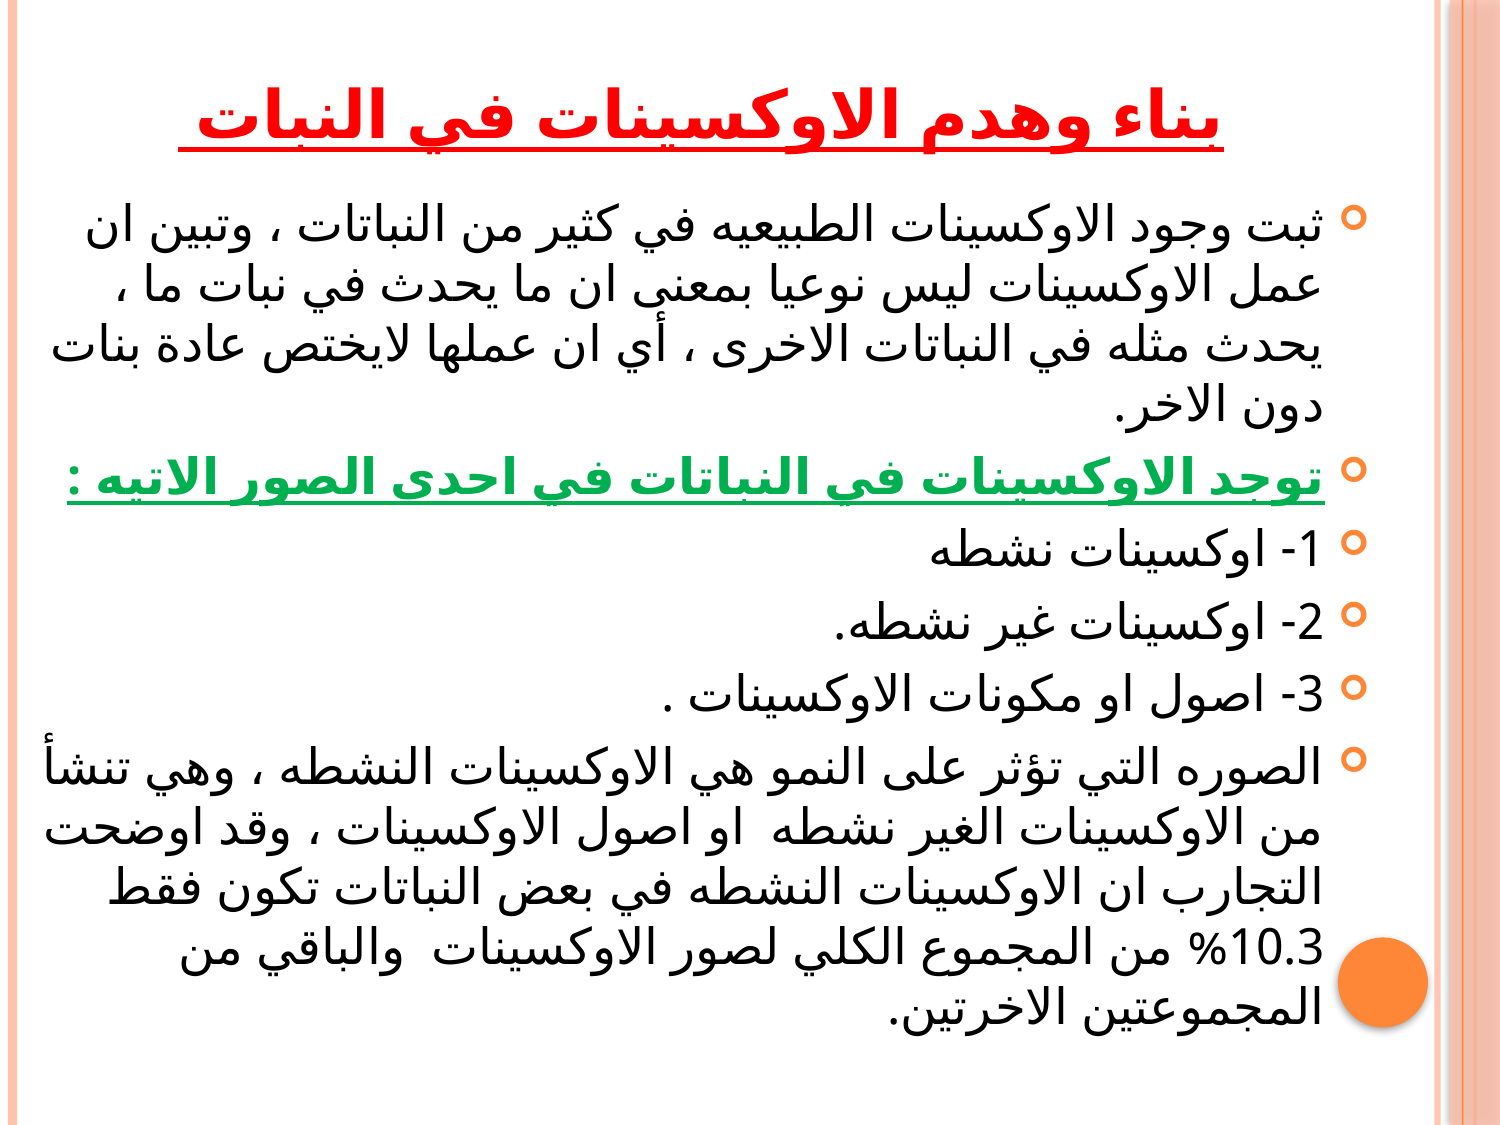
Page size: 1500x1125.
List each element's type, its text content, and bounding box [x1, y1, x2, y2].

title بناء وهدم الاوكسينات في النبات [88, 0, 1314, 160]
list ثبت وجود الاوكسينات الطبيعيه في كثير من النباتات ، وتبين ان عمل الاوكسينات ليس نوعيا بمعنى ان ما يحدث في نبات ما ، يحدث مثله في النباتات الاخرى ، أي ان عملها لايختص عادة بنات دون الاخر. توجد الاوكسينات في النباتات في احدى الصور الاتيه : 1- اوكسينات نشطه 2- اوكسينات غير نشطه. 3- اصول او مكونات الاوكسينات . الصوره التي تؤثر على النمو هي الاوكسينات النشطه ، وهي تنشأ من الاوكسينات الغير نشطه او اصول الاوكسينات ، وقد اوضحت التجارب ان الاوكسينات النشطه في بعض النباتات تكون فقط 10.3% من المجموع الكلي لصور الاوكسينات والباقي من المجموعتين الاخرتين. [0, 184, 1385, 984]
